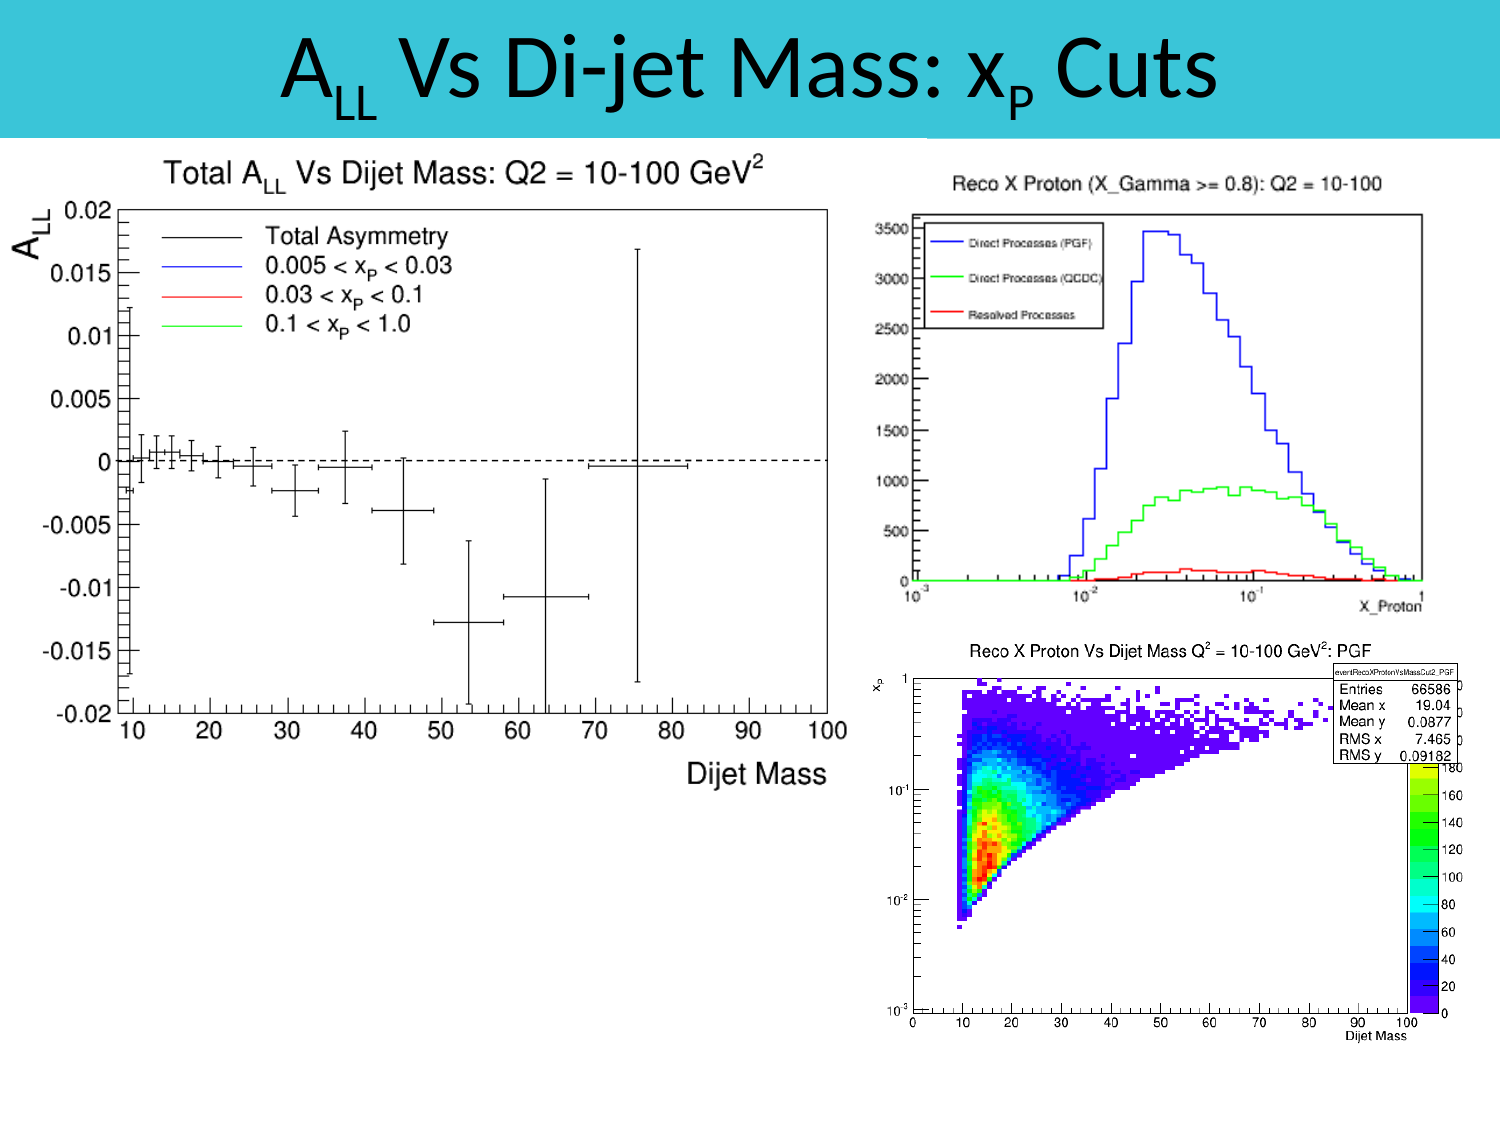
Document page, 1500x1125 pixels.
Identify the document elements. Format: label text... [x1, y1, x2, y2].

picture [0, 138, 1500, 1055]
text_box ALL Vs Di-jet Mass: xP Cuts [0, 0, 1500, 139]
